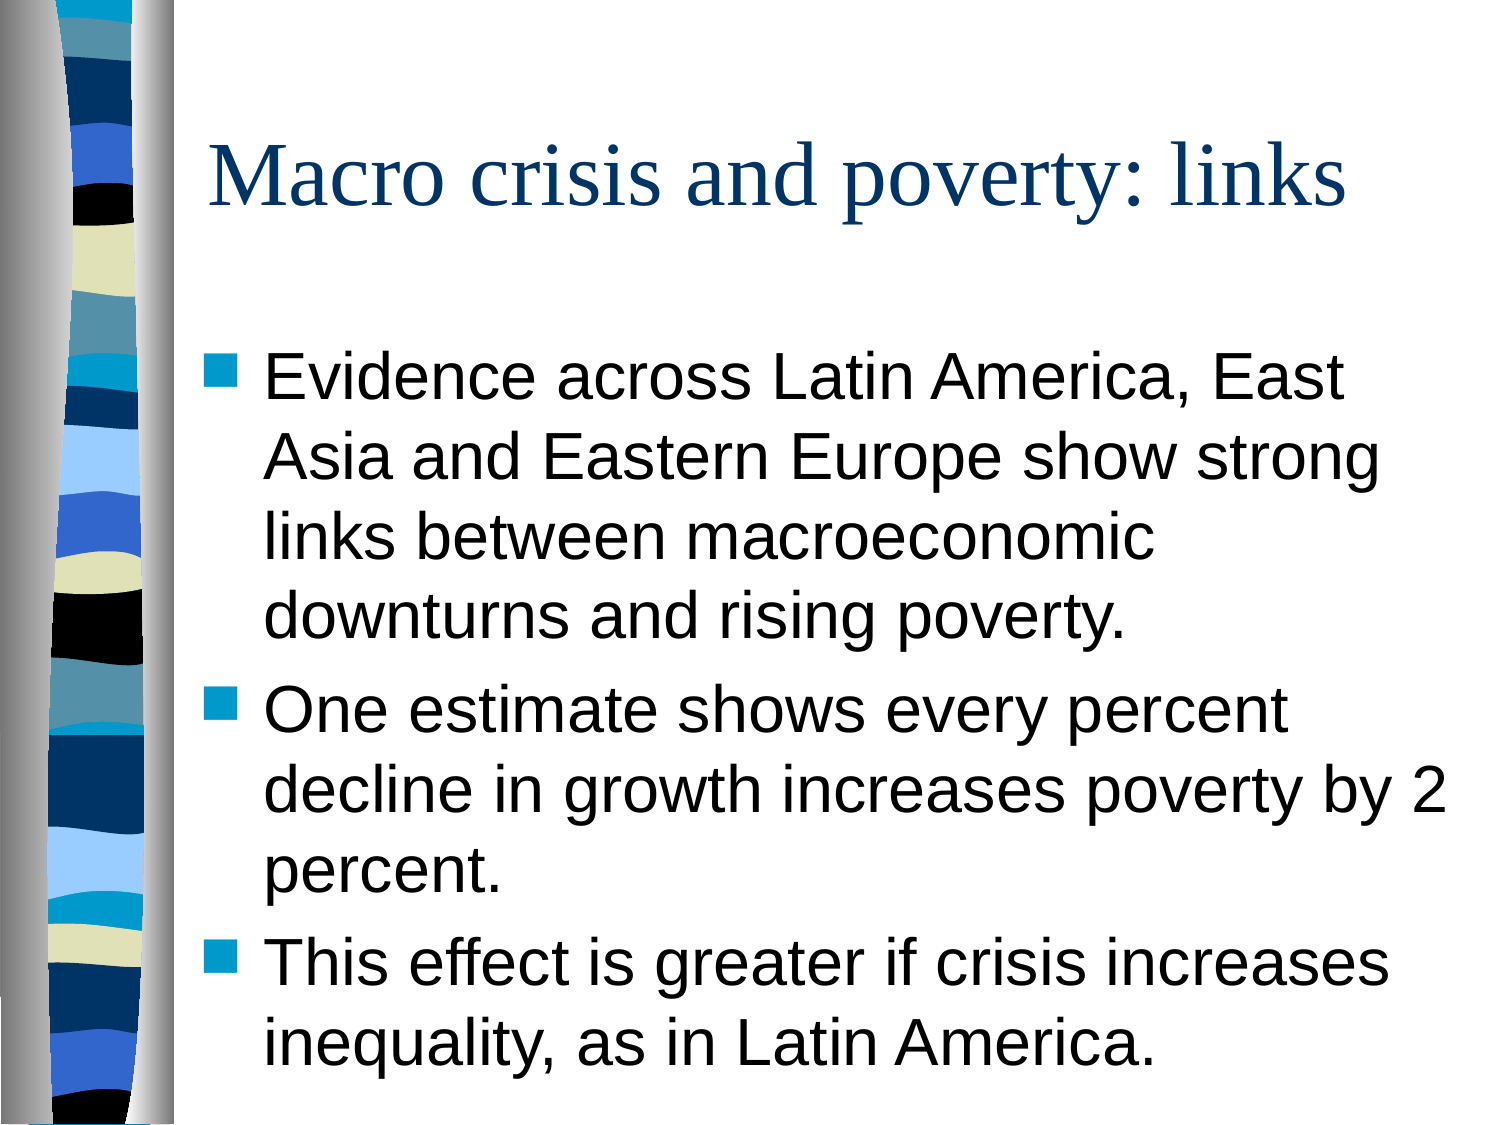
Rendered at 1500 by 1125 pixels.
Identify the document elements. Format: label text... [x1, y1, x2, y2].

title Macro crisis and poverty: links [192, 74, 1468, 263]
list Evidence across Latin America, East Asia and Eastern Europe show strong links between macroeconomic downturns and rising poverty. One estimate shows every percent decline in growth increases poverty by 2 percent. This effect is greater if crisis increases inequality, as in Latin America. [192, 324, 1468, 1001]
